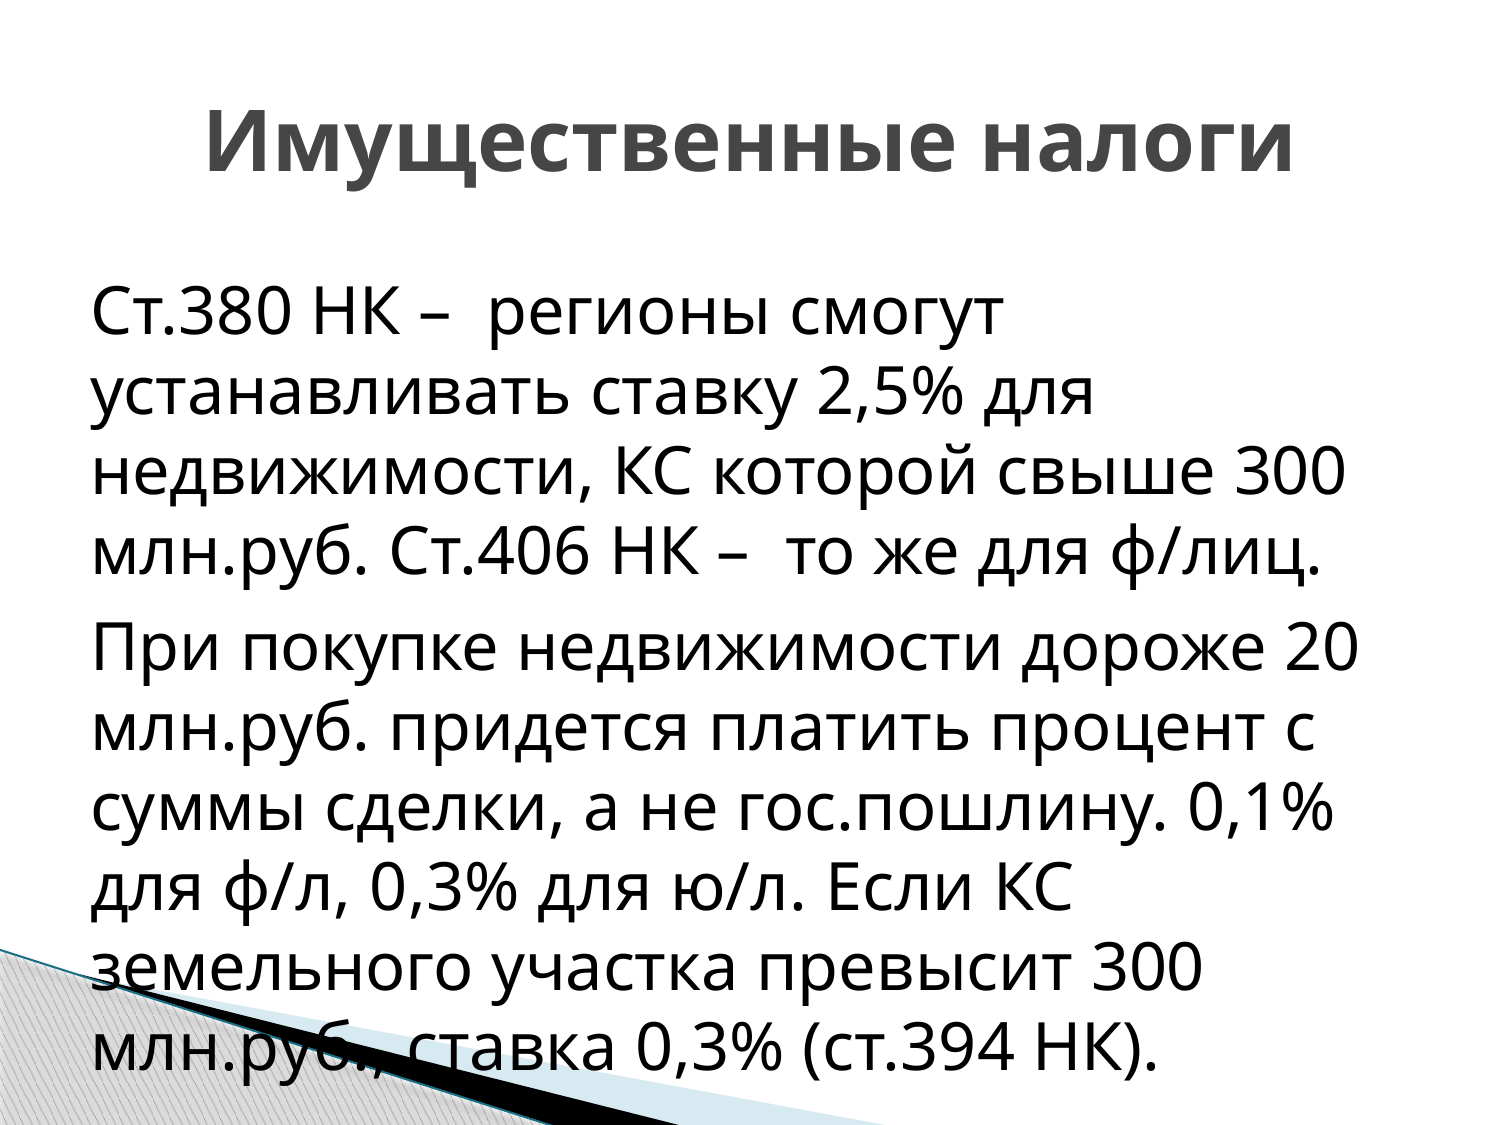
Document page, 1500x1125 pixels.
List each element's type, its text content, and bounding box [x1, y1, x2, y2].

title Имущественные налоги [75, 6, 1425, 231]
text_box Ст.380 НК – регионы смогут устанавливать ставку 2,5% для недвижимости, КС которой свыше 300 млн.руб. Ст.406 НК – то же для ф/лиц. При покупке недвижимости дороже 20 млн.руб. придется платить процент с суммы сделки, а не гос.пошлину. 0,1% для ф/л, 0,3% для ю/л. Если КС земельного участка превысит 300 млн.руб., ставка 0,3% (ст.394 НК). [87, 265, 1400, 1084]
